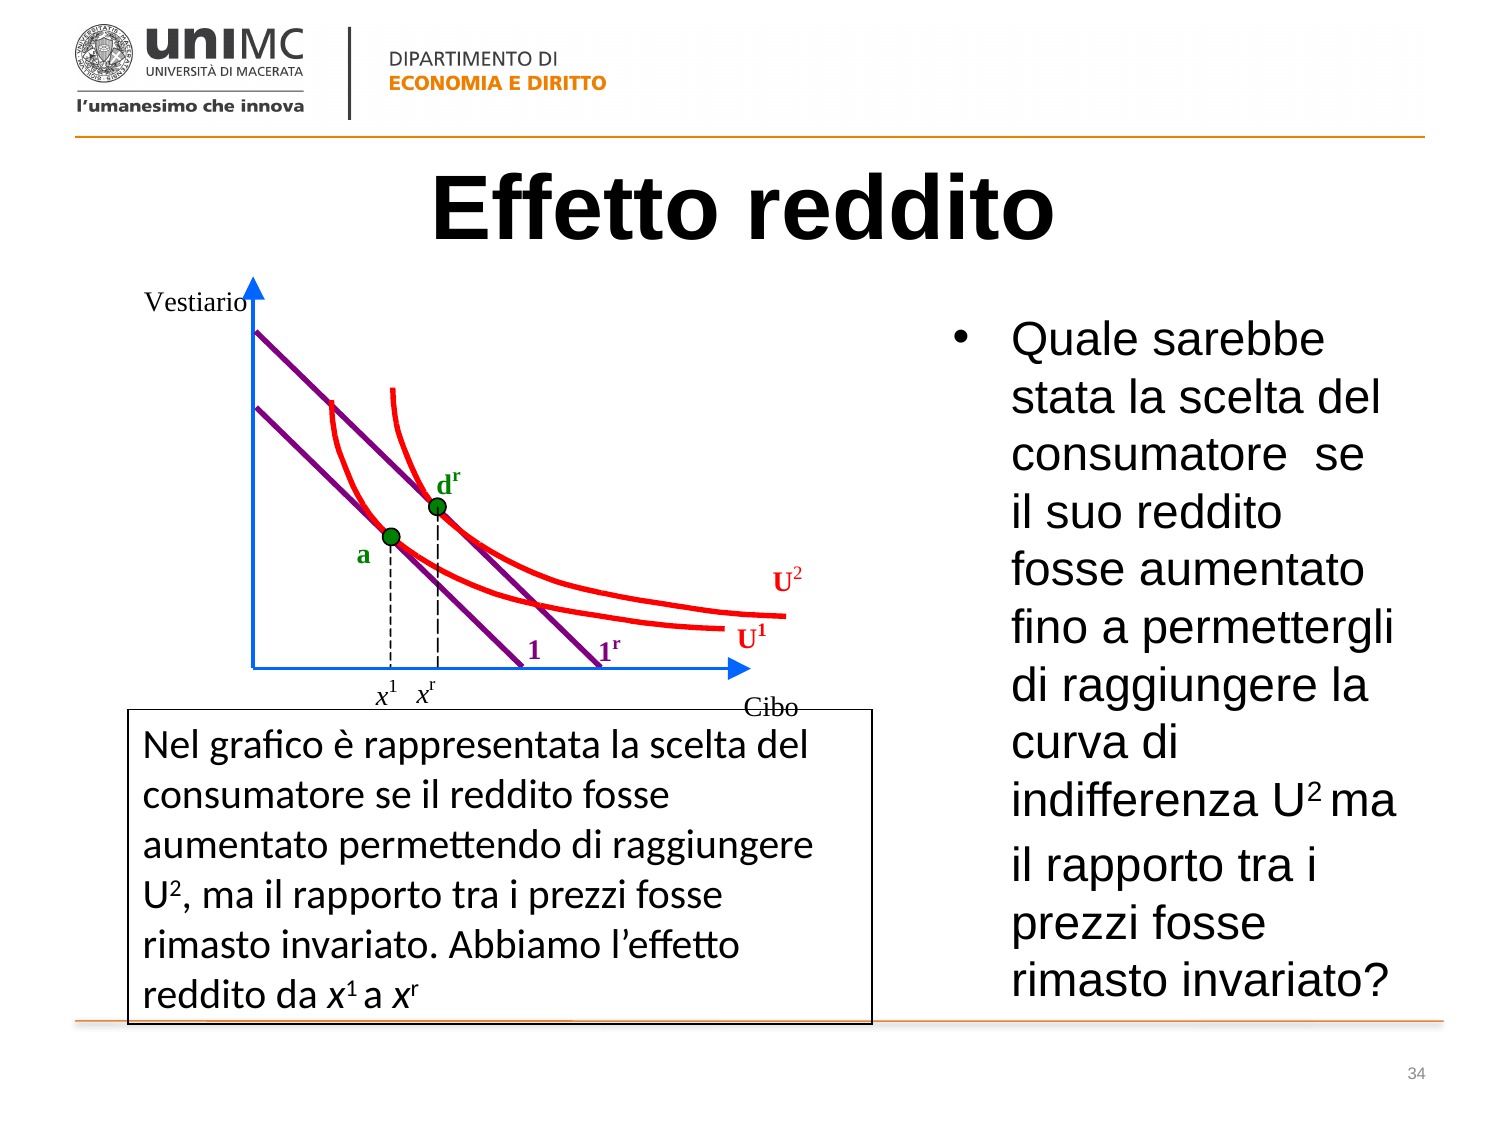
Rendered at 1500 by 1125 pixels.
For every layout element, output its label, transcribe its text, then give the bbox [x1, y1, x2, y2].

picture [75, 24, 1425, 138]
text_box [127, 273, 837, 749]
list Quale sarebbe stata la scelta del consumatore se il suo reddito fosse aumentato fino a permettergli di raggiungere la curva di indifferenza U2 ma il rapporto tra i prezzi fosse rimasto invariato? [937, 299, 1414, 1055]
slide_number 34 [1091, 1042, 1442, 1103]
title Effetto reddito [106, 109, 1382, 297]
text_box Nel grafico è rappresentata la scelta del consumatore se il reddito fosse aumentato permettendo di raggiungere U2, ma il rapporto tra i prezzi fosse rimasto invariato. Abbiamo l’effetto reddito da x1 a xr [127, 709, 872, 1025]
